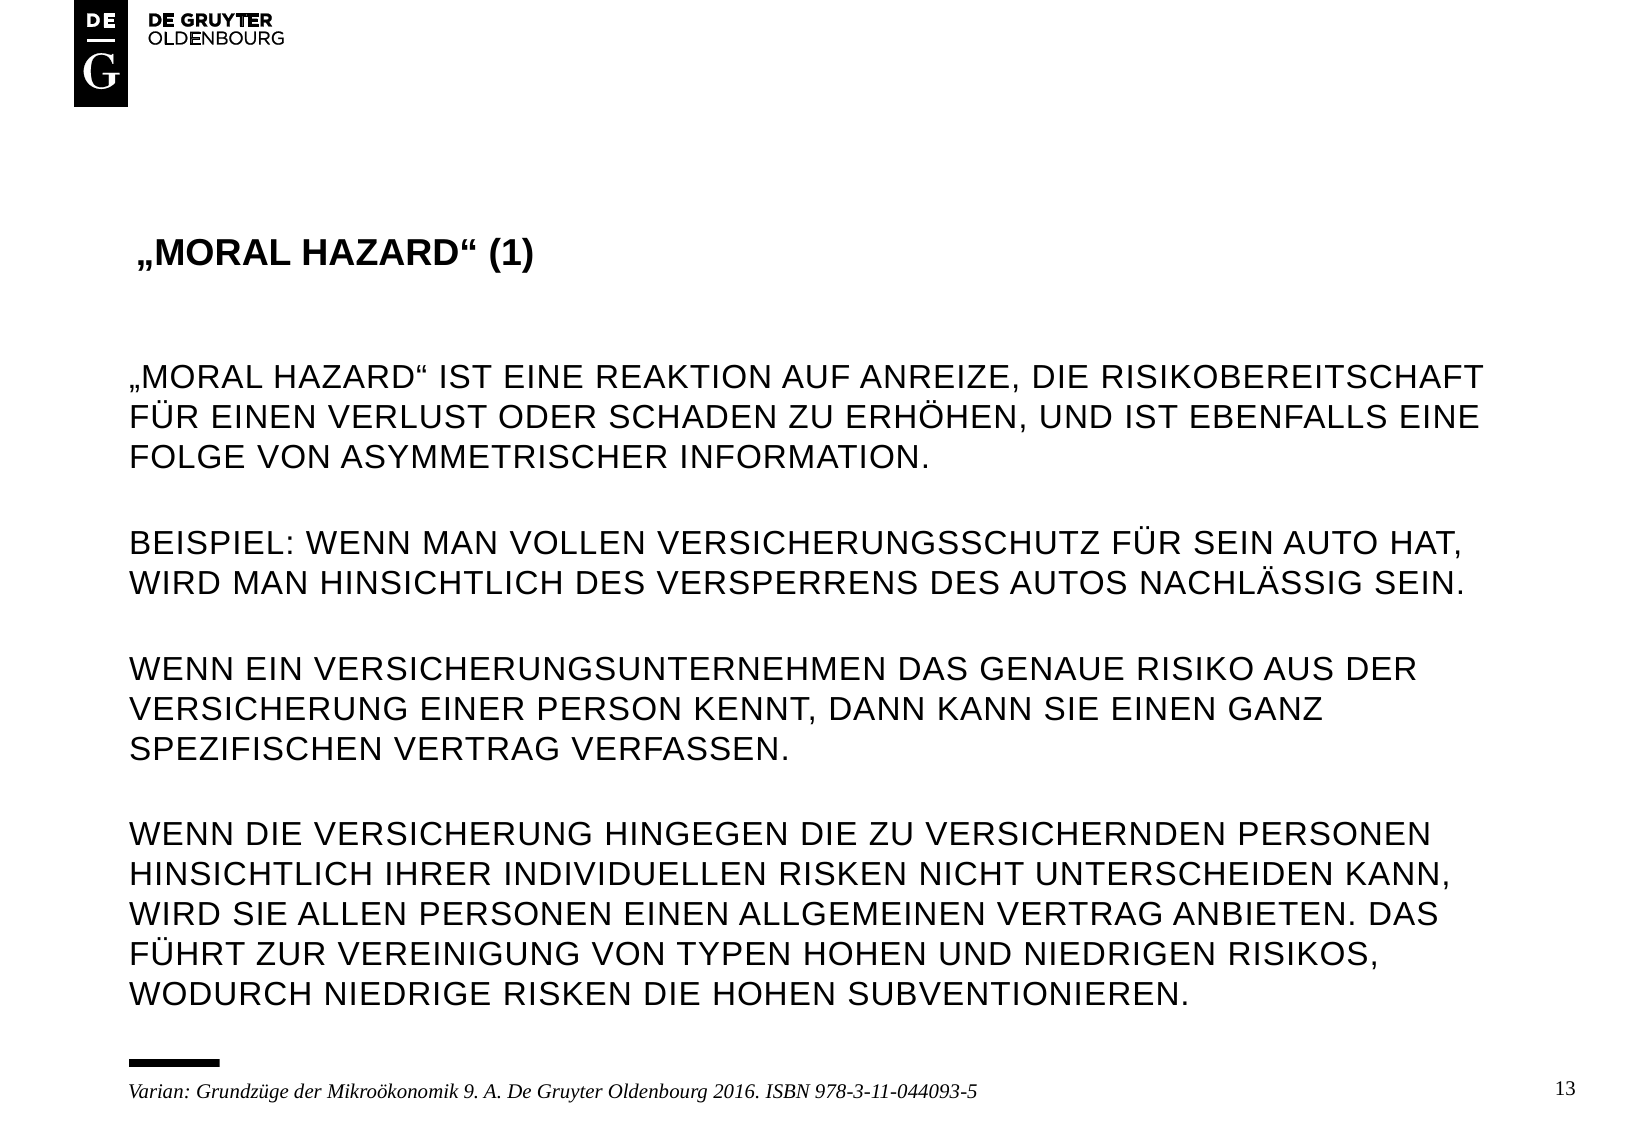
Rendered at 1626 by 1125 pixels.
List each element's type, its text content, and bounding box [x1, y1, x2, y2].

slide_number 13 [1554, 1074, 1614, 1104]
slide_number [128, 1077, 1539, 1108]
list „MORAL HAZARD“ IST EINE REAKTION AUF ANREIZE, die risikobereitschaft für einen verlust oder schaden zu erhöhen, und ist ebenfalls eine folge von asymmetrischer information. Beispiel: wenn man vollen versicherungsschutz für sein auto hat, wird man hinsichtlich des versperrens des autos nachlässig sein. Wenn ein versicherungsunternehmen das genaue risiko aus der versicherung einer person kennt, dann kann sie einen ganz spezifischen vertrag verfassen. Wenn die versicherung hingegen die zu versichernden personen hinsichtlich ihrer individuellen risken nicht unterscheiden kann, wird sie allen personen einen allgemeinen vertrag anbieten. Das führt zur vereinigung von Typen hohen und niedrigen risikos, wodurch niedrige risken die hohen subventionieren. [129, 355, 1556, 1031]
title „Moral hazard“ (1) [135, 228, 1563, 287]
